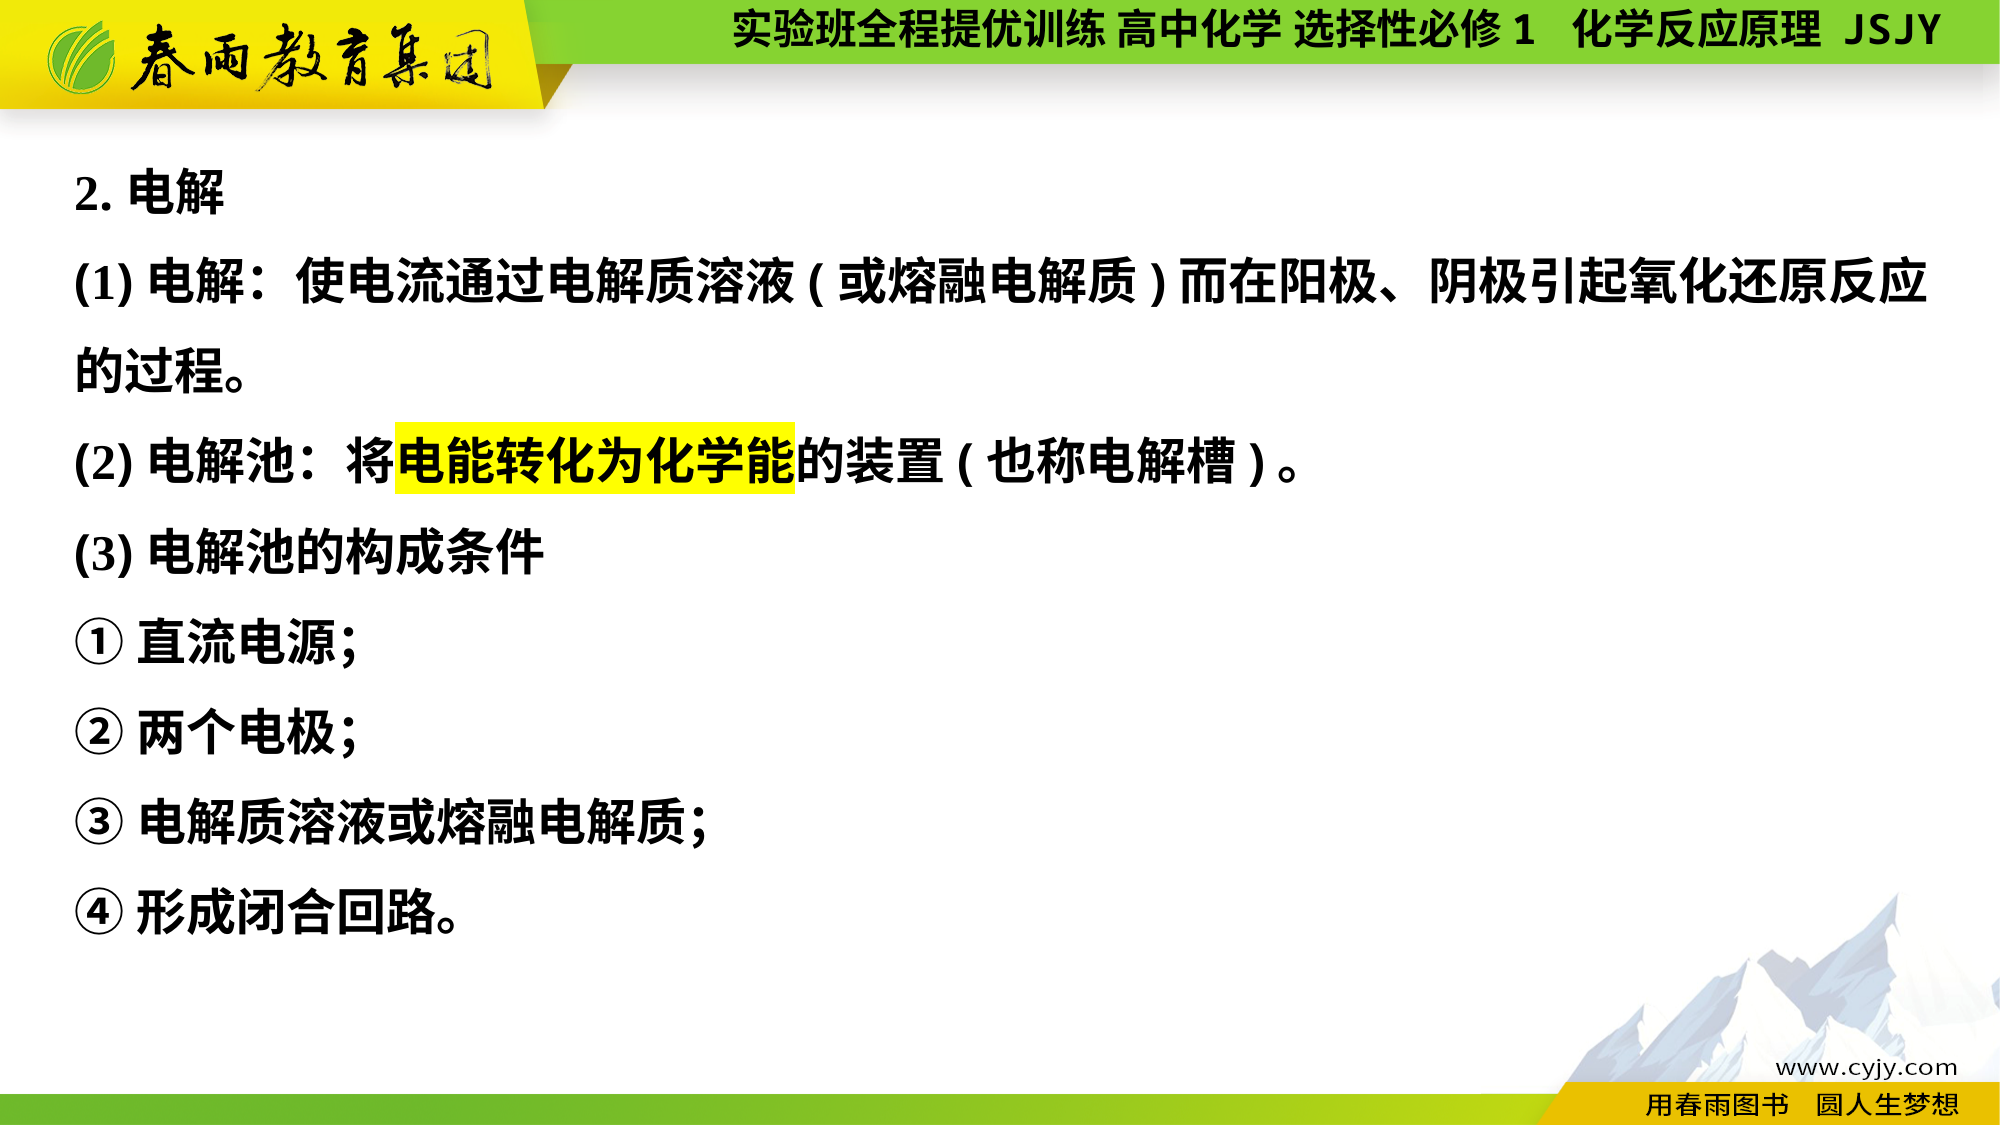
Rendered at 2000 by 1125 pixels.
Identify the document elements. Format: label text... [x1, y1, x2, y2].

list 2.电解 (1)电解：使电流通过电解质溶液(或熔融电解质)而在阳极、阴极引起氧化还原反应的过程。 (2)电解池：将电能转化为化学能的装置(也称电解槽)。 (3)电解池的构成条件 ①直流电源； ②两个电极； ③电解质溶液或熔融电解质； ④形成闭合回路。 [59, 122, 1944, 944]
picture [0, 0, 2000, 1125]
